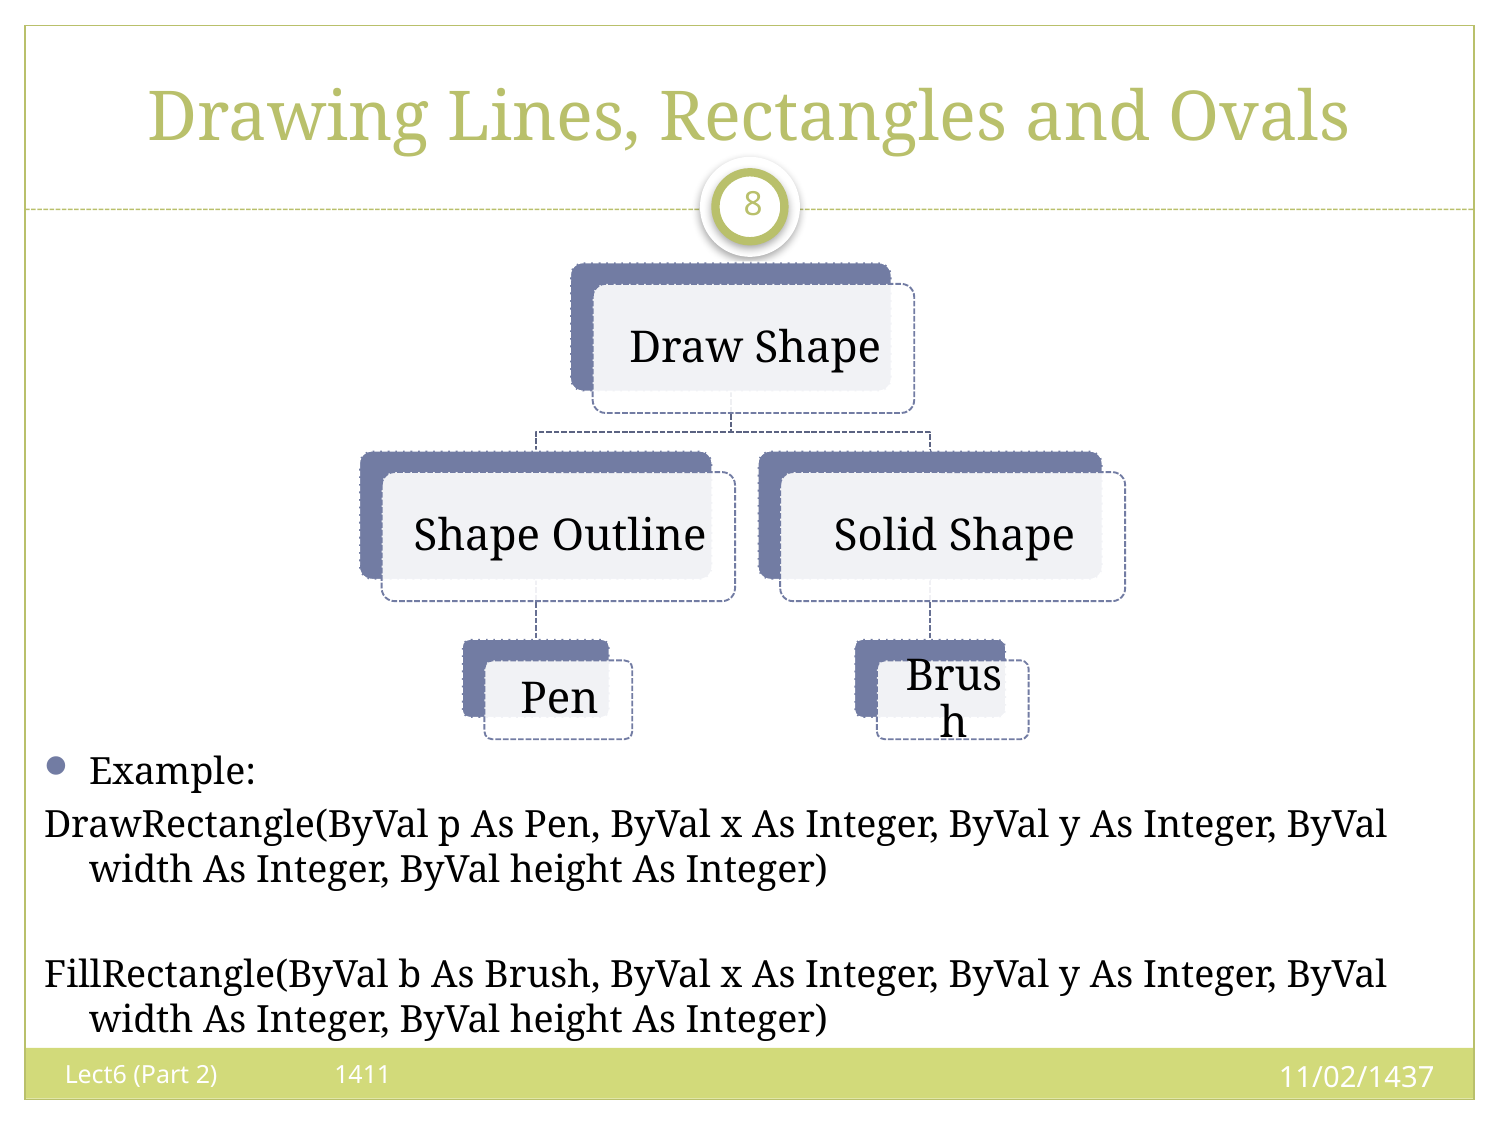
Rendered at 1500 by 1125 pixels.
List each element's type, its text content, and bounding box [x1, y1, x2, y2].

title Drawing Lines, Rectangles and Ovals [49, 37, 1450, 162]
list Example: DrawRectangle(ByVal p As Pen, ByVal x As Integer, ByVal y As Integer, ByVal width As Integer, ByVal height As Integer) FillRectangle(ByVal b As Brush, ByVal x As Integer, ByVal y As Integer, ByVal width As Integer, ByVal height As Integer) [29, 739, 1425, 1071]
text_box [296, 261, 1188, 740]
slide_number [950, 1050, 1450, 1111]
slide_number 8 [715, 168, 791, 241]
footer Lect6 (Part 2) 1411 [50, 1051, 638, 1112]
